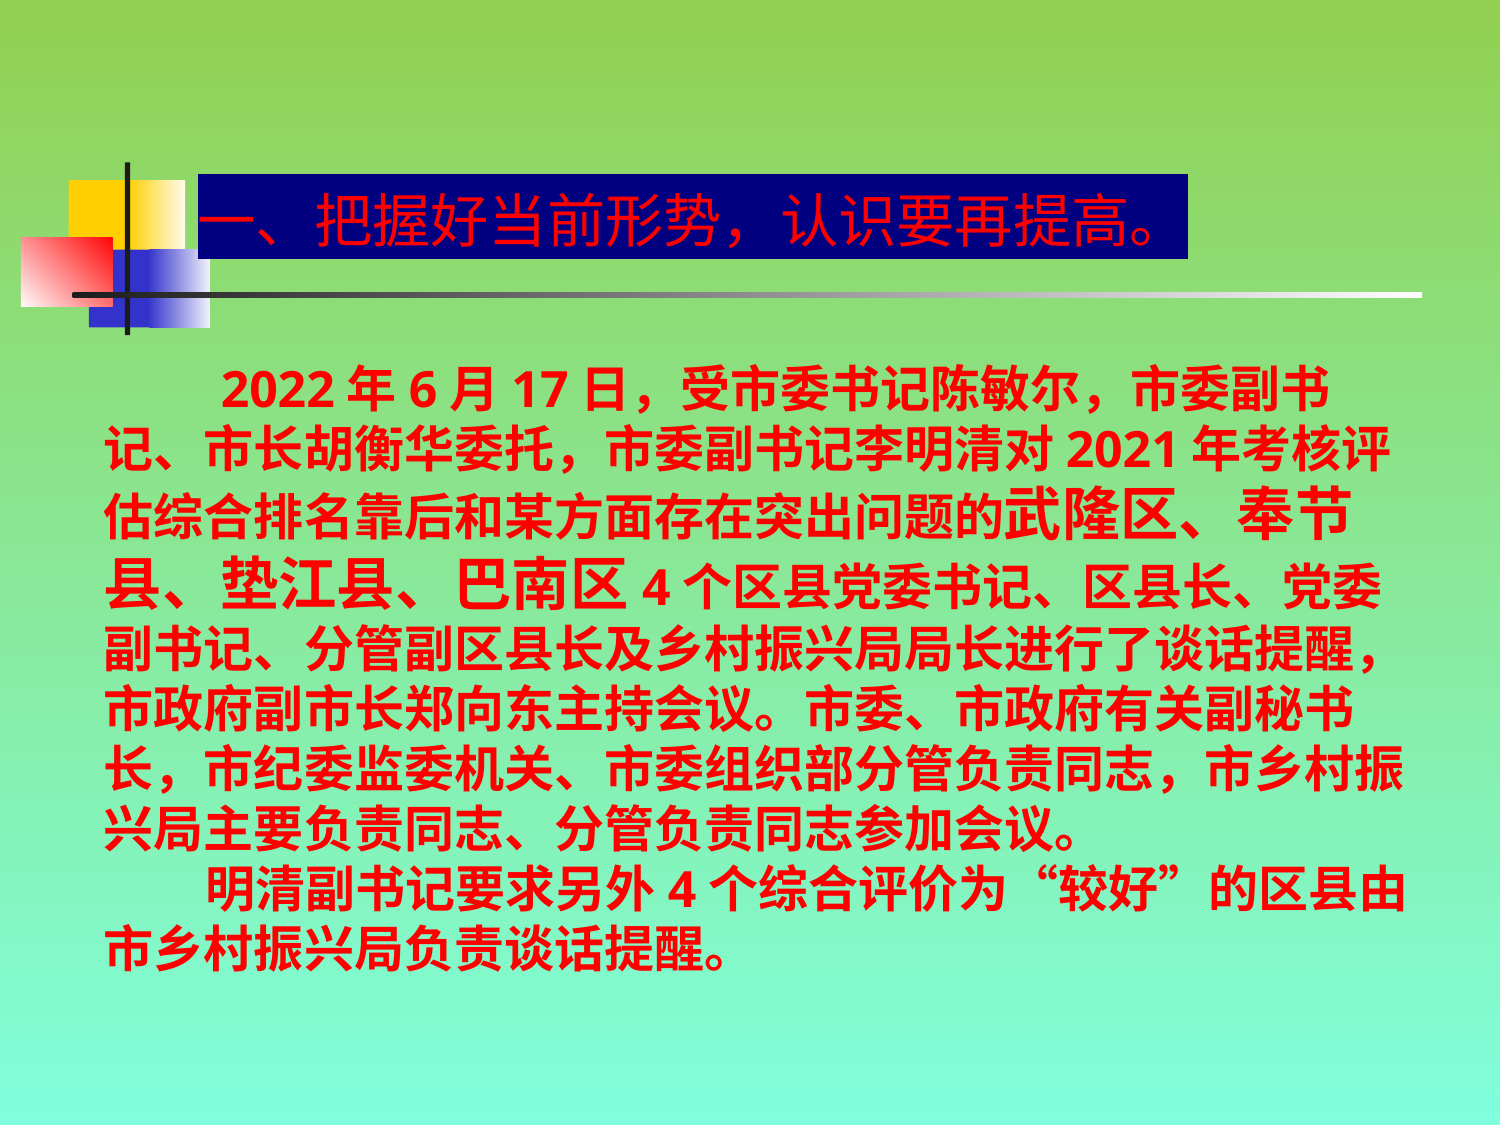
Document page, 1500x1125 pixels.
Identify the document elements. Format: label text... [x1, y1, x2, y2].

text_box 2022年6月17日，受市委书记陈敏尔，市委副书记、市长胡衡华委托，市委副书记李明清对2021年考核评估综合排名靠后和某方面存在突出问题的武隆区、奉节县、垫江县、巴南区4个区县党委书记、区县长、党委副书记、分管副区县长及乡村振兴局局长进行了谈话提醒，市政府副市长郑向东主持会议。市委、市政府有关副秘书长，市纪委监委机关、市委组织部分管负责同志，市乡村振兴局主要负责同志、分管负责同志参加会议。 明清副书记要求另外4个综合评价为“较好”的区县由市乡村振兴局负责谈话提醒。 [89, 349, 1427, 985]
text_box 一、把握好当前形势，认识要再提高。 [183, 184, 1258, 263]
